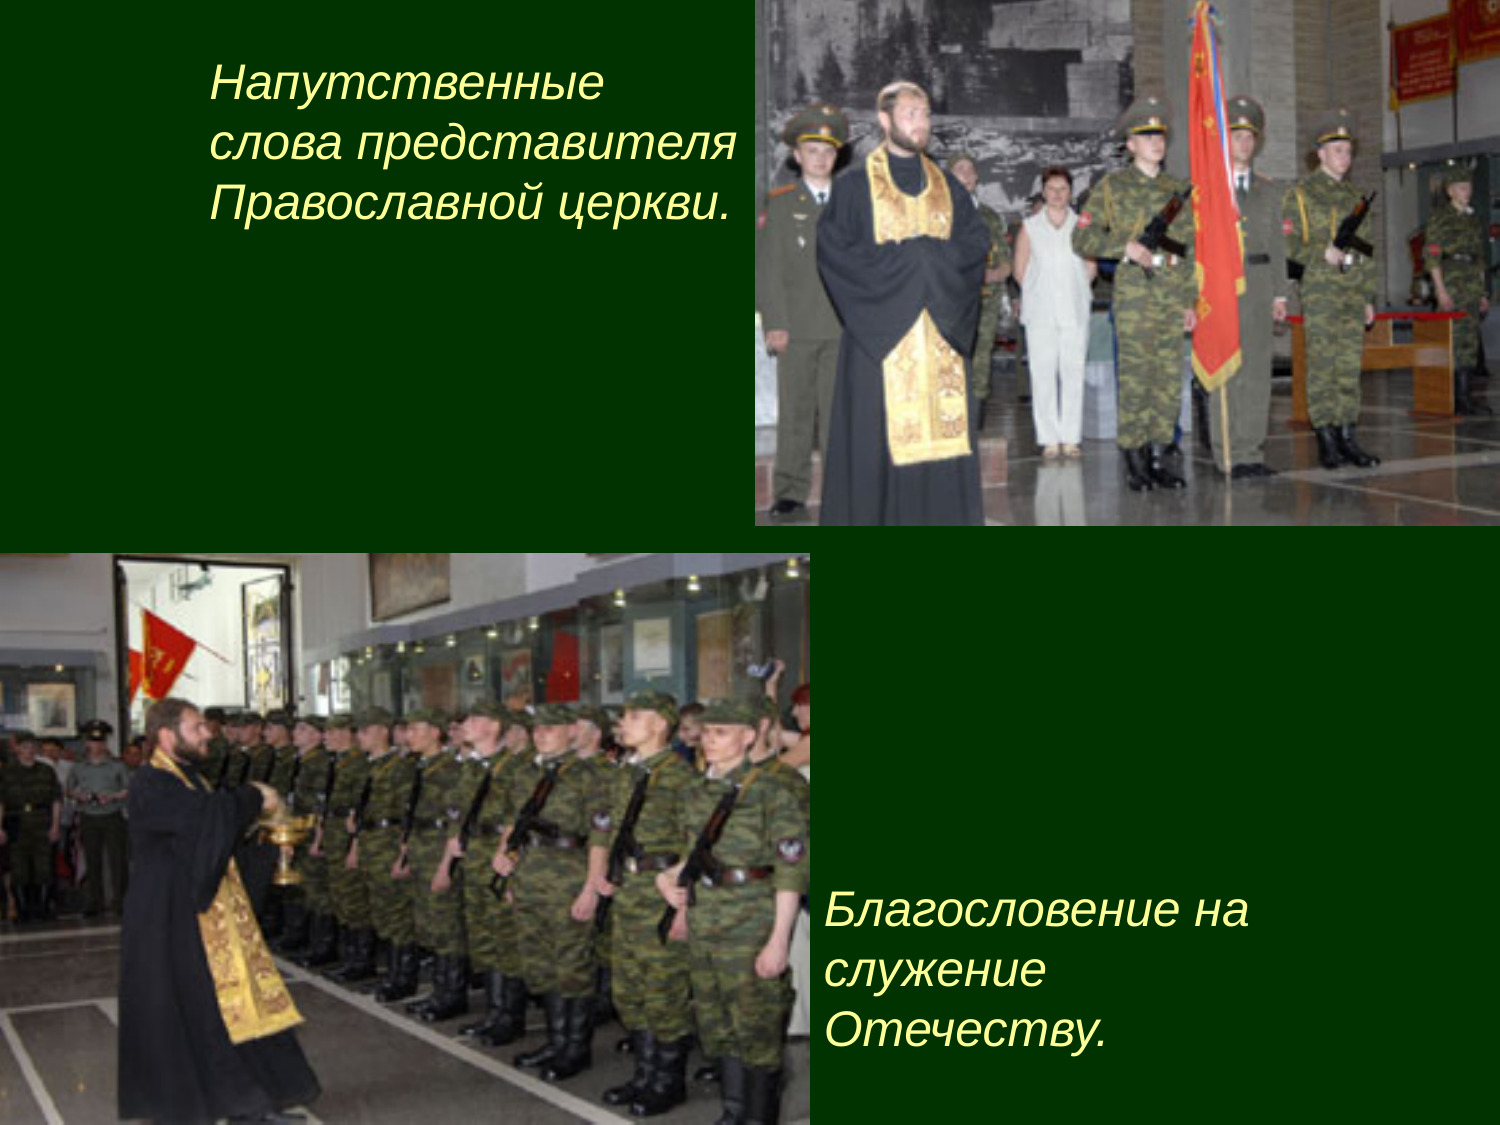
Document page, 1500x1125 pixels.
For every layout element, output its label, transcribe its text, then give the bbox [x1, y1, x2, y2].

picture [755, 0, 1500, 527]
picture [0, 553, 810, 1125]
text_box Благословение на служение Отечеству. [814, 869, 1274, 1065]
text_box Напутственные слова представителя Православной церкви. [194, 42, 750, 238]
